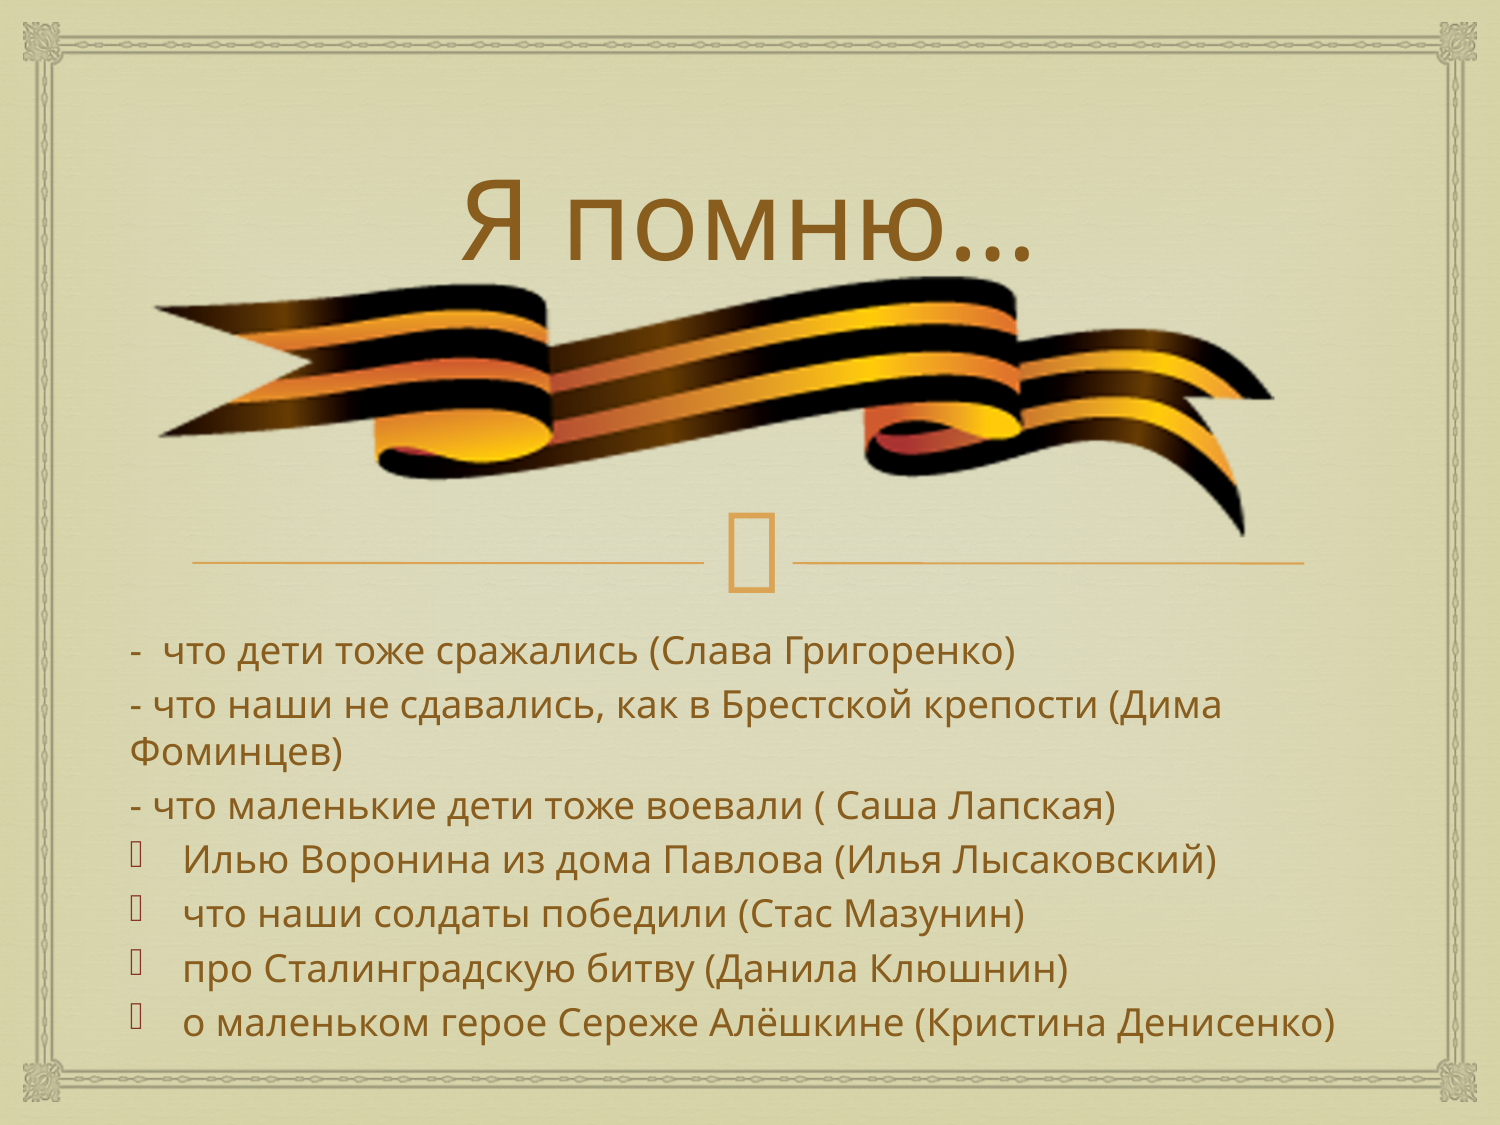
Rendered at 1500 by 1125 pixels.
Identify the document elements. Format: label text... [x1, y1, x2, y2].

list - что дети тоже сражались (Слава Григоренко) - что наши не сдавались, как в Брестской крепости (Дима Фоминцев) - что маленькие дети тоже воевали ( Саша Лапская) Илью Воронина из дома Павлова (Илья Лысаковский) что наши солдаты победили (Стас Мазунин) про Сталинградскую битву (Данила Клюшнин) о маленьком герое Сереже Алёшкине (Кристина Денисенко) [114, 618, 1384, 1059]
picture [0, 0, 1500, 1125]
